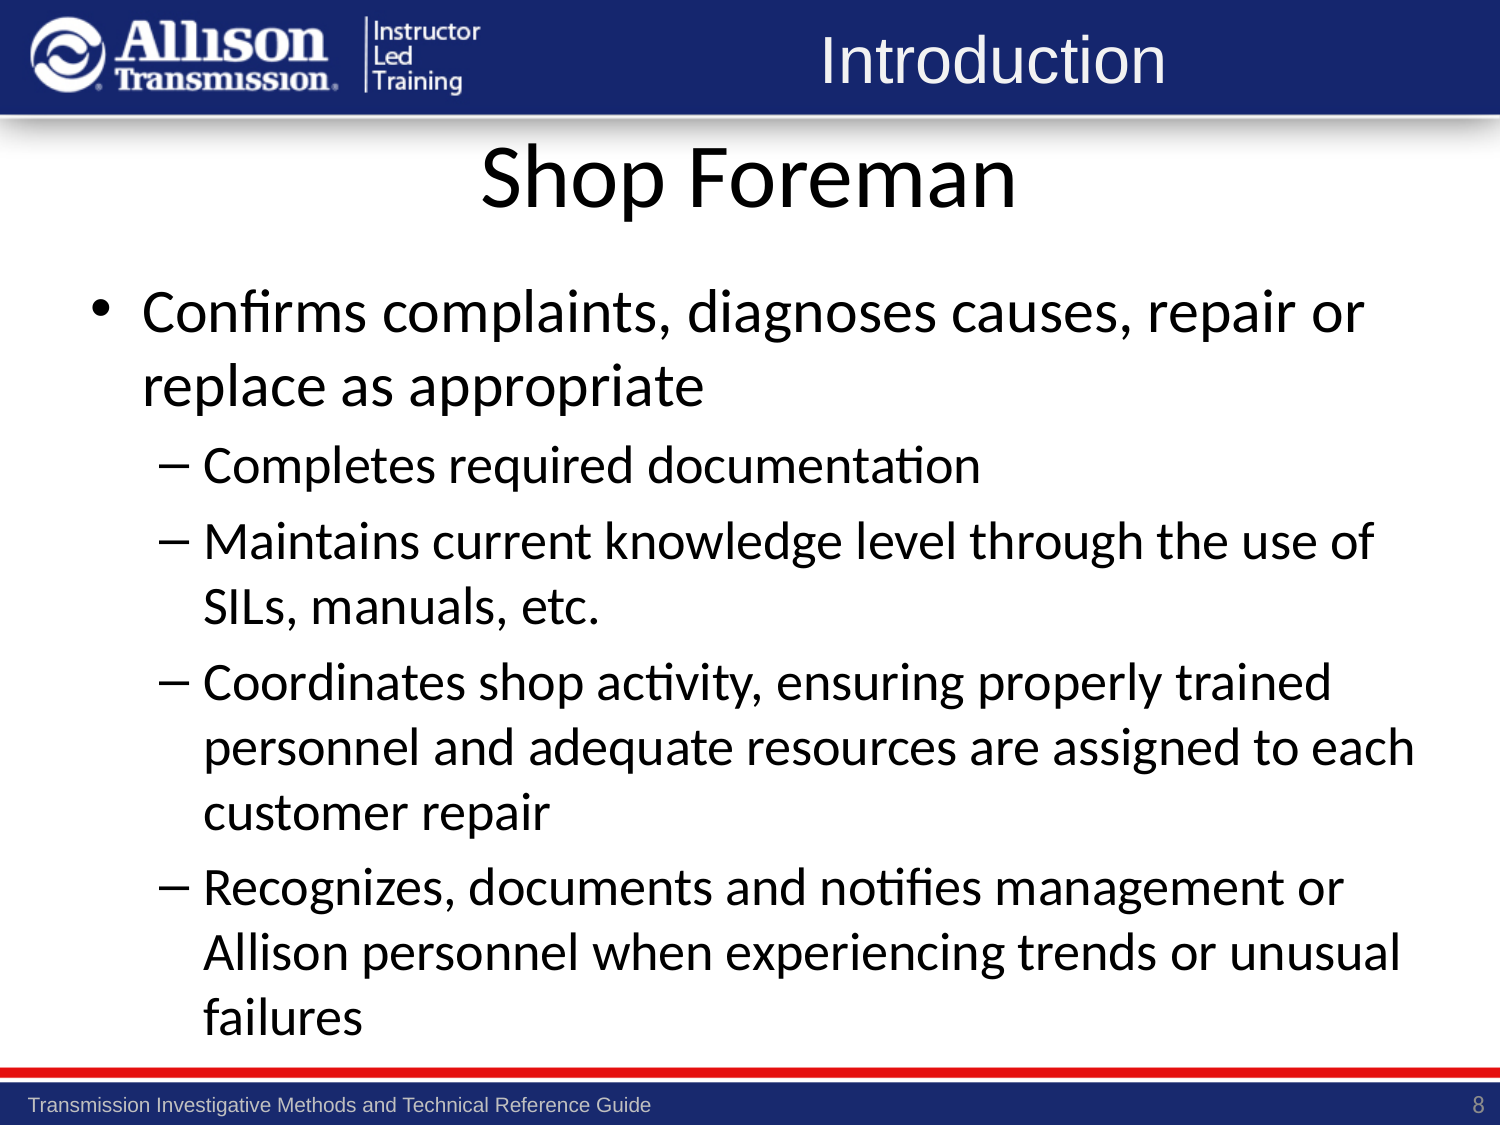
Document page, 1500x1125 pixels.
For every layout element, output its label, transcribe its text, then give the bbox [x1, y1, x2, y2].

title Shop Foreman [75, 76, 1425, 262]
picture [0, 0, 1500, 1125]
list Confirms complaints, diagnoses causes, repair or replace as appropriate Completes required documentation Maintains current knowledge level through the use of SILs, manuals, etc. Coordinates shop activity, ensuring properly trained personnel and adequate resources are assigned to each customer repair Recognizes, documents and notifies management or Allison personnel when experiencing trends or unusual failures [75, 262, 1463, 1060]
slide_number 8 [1149, 1074, 1500, 1125]
